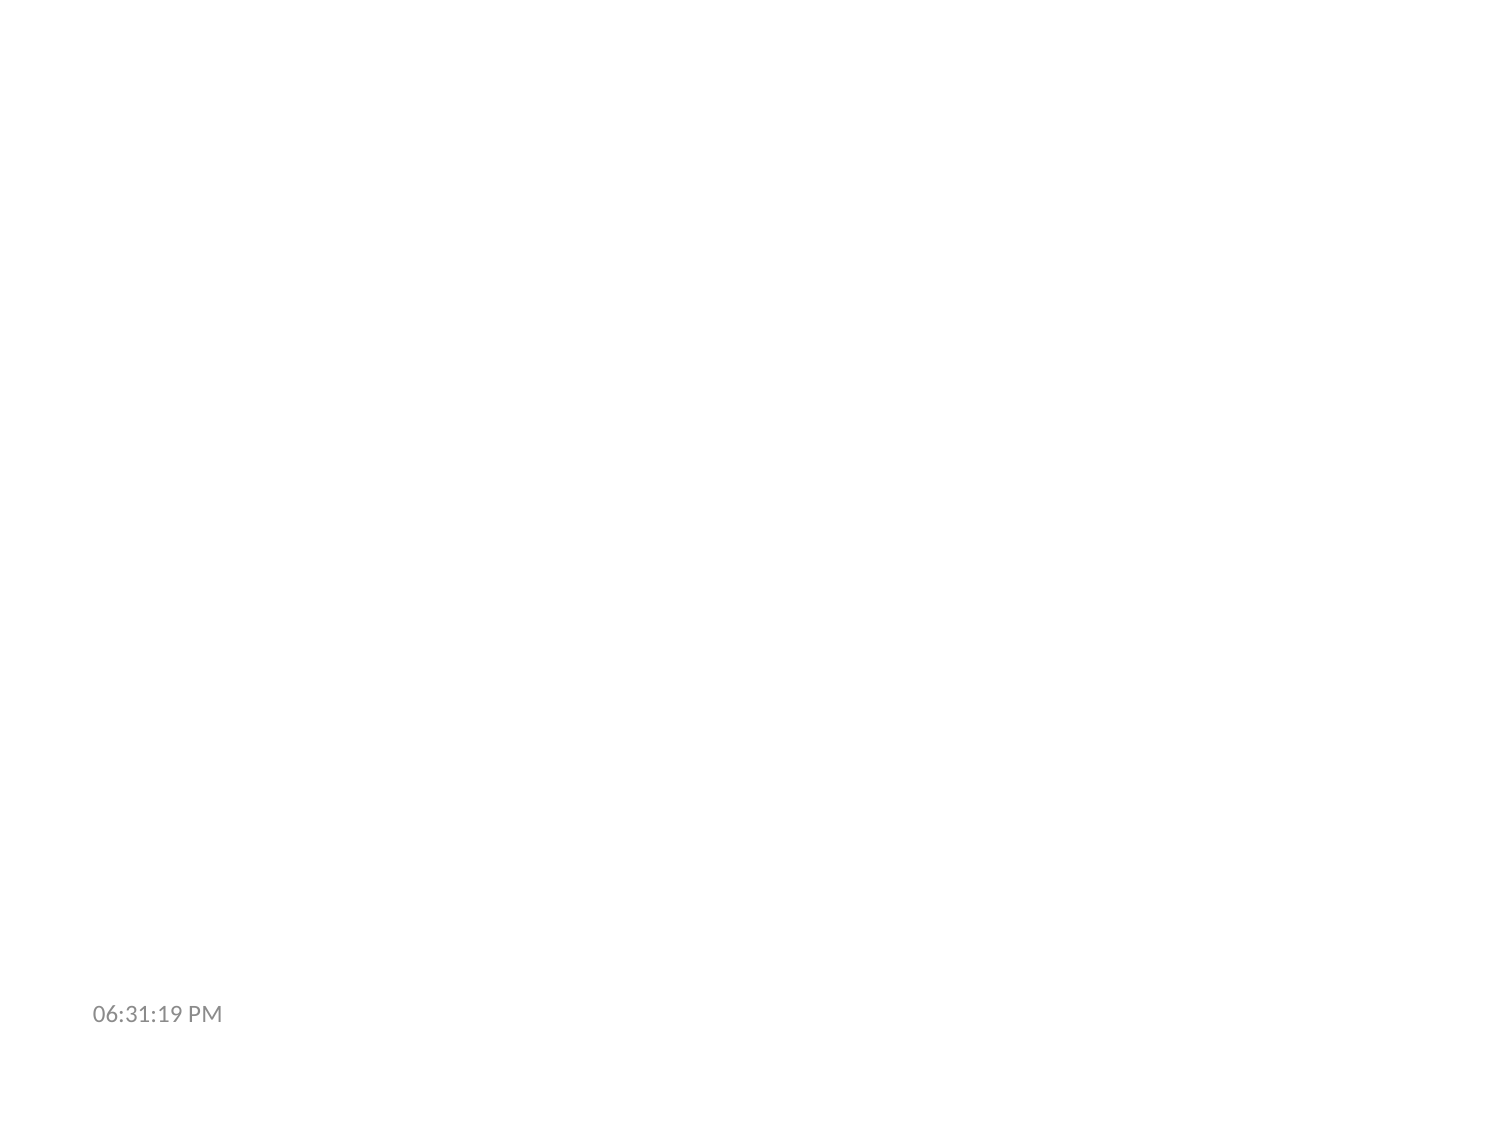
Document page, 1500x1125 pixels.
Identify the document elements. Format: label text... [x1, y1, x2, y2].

text_box 3:35:09 PM [77, 982, 428, 1043]
